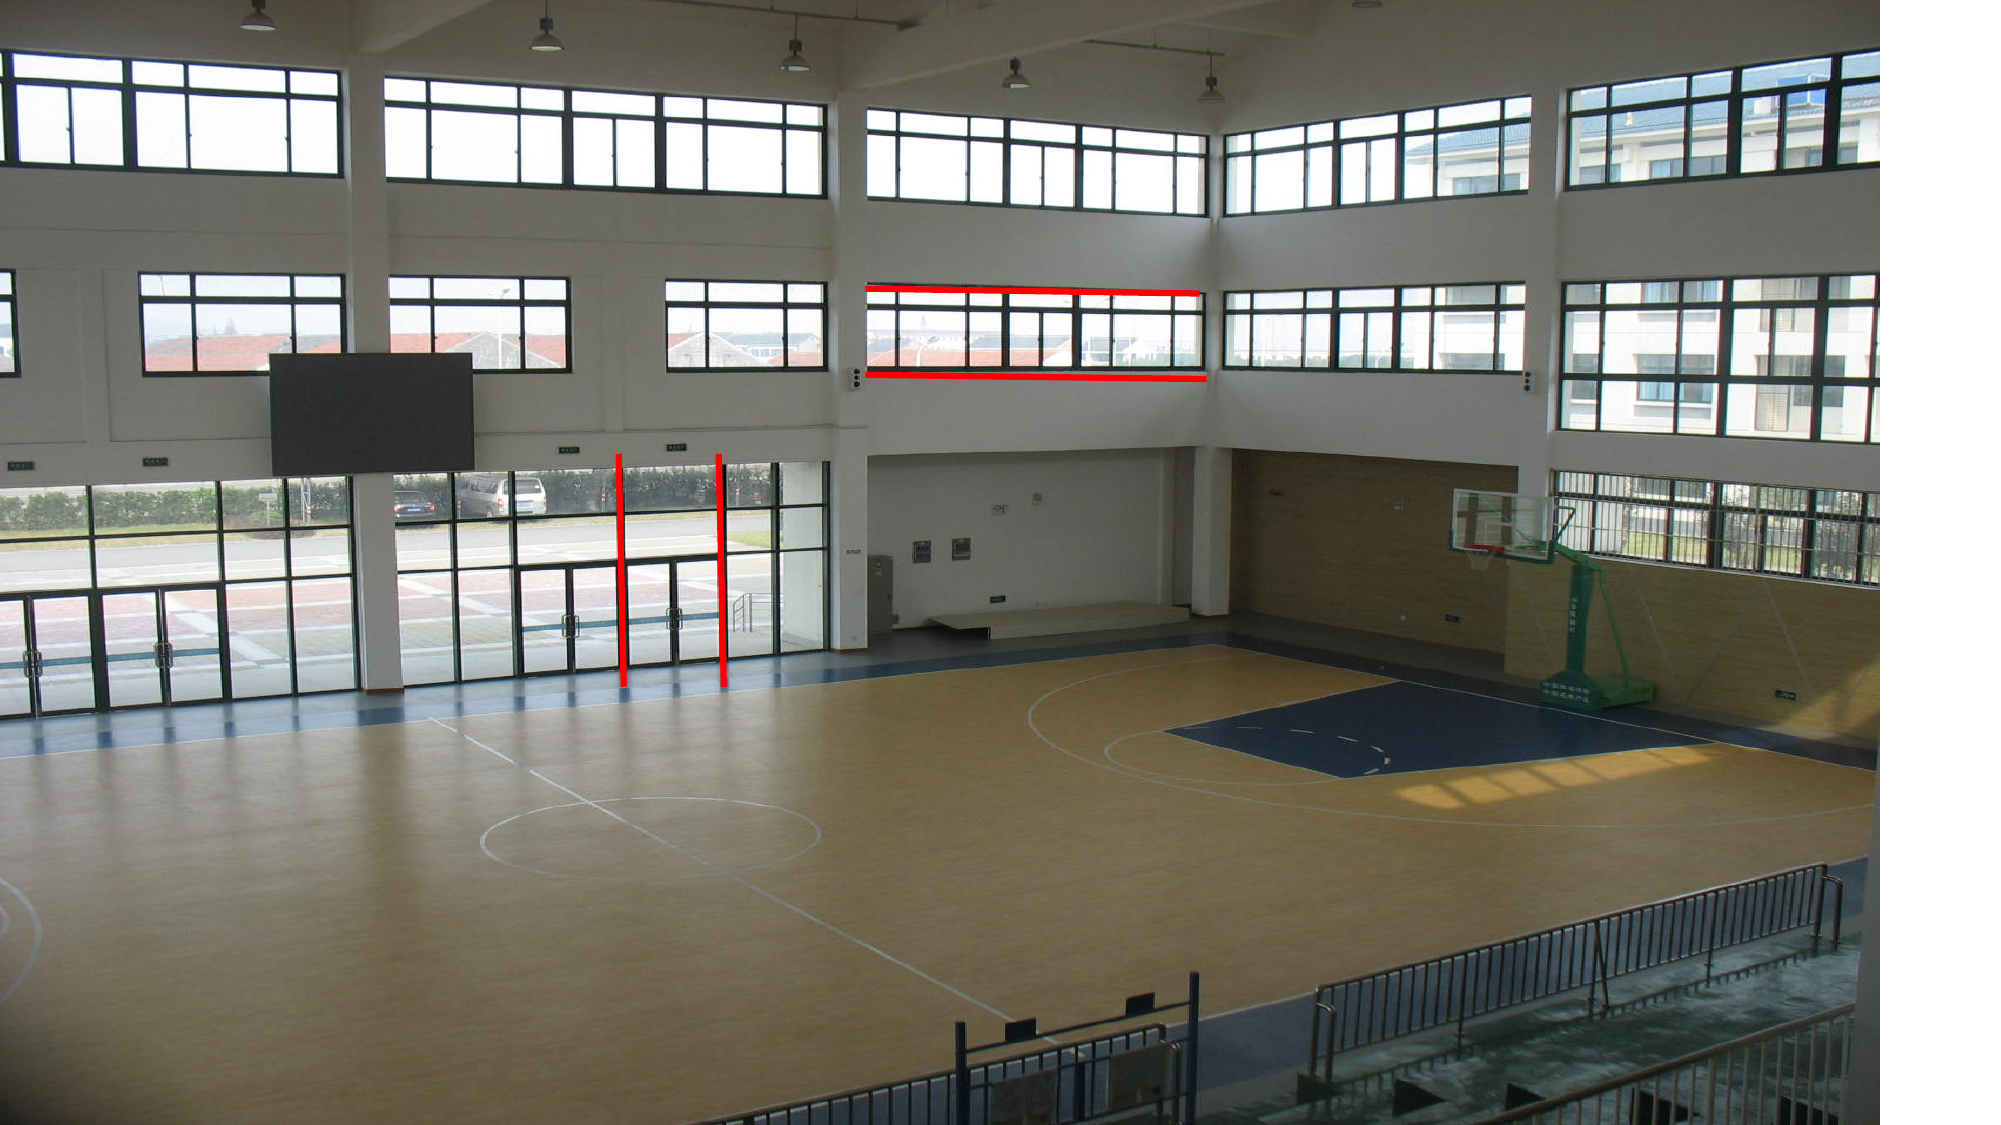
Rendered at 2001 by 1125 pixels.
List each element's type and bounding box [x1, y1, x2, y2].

text_box [718, 453, 724, 687]
text_box [878, 225, 1187, 357]
text_box [879, 309, 1193, 445]
picture [0, 0, 1880, 1125]
text_box [618, 453, 624, 687]
